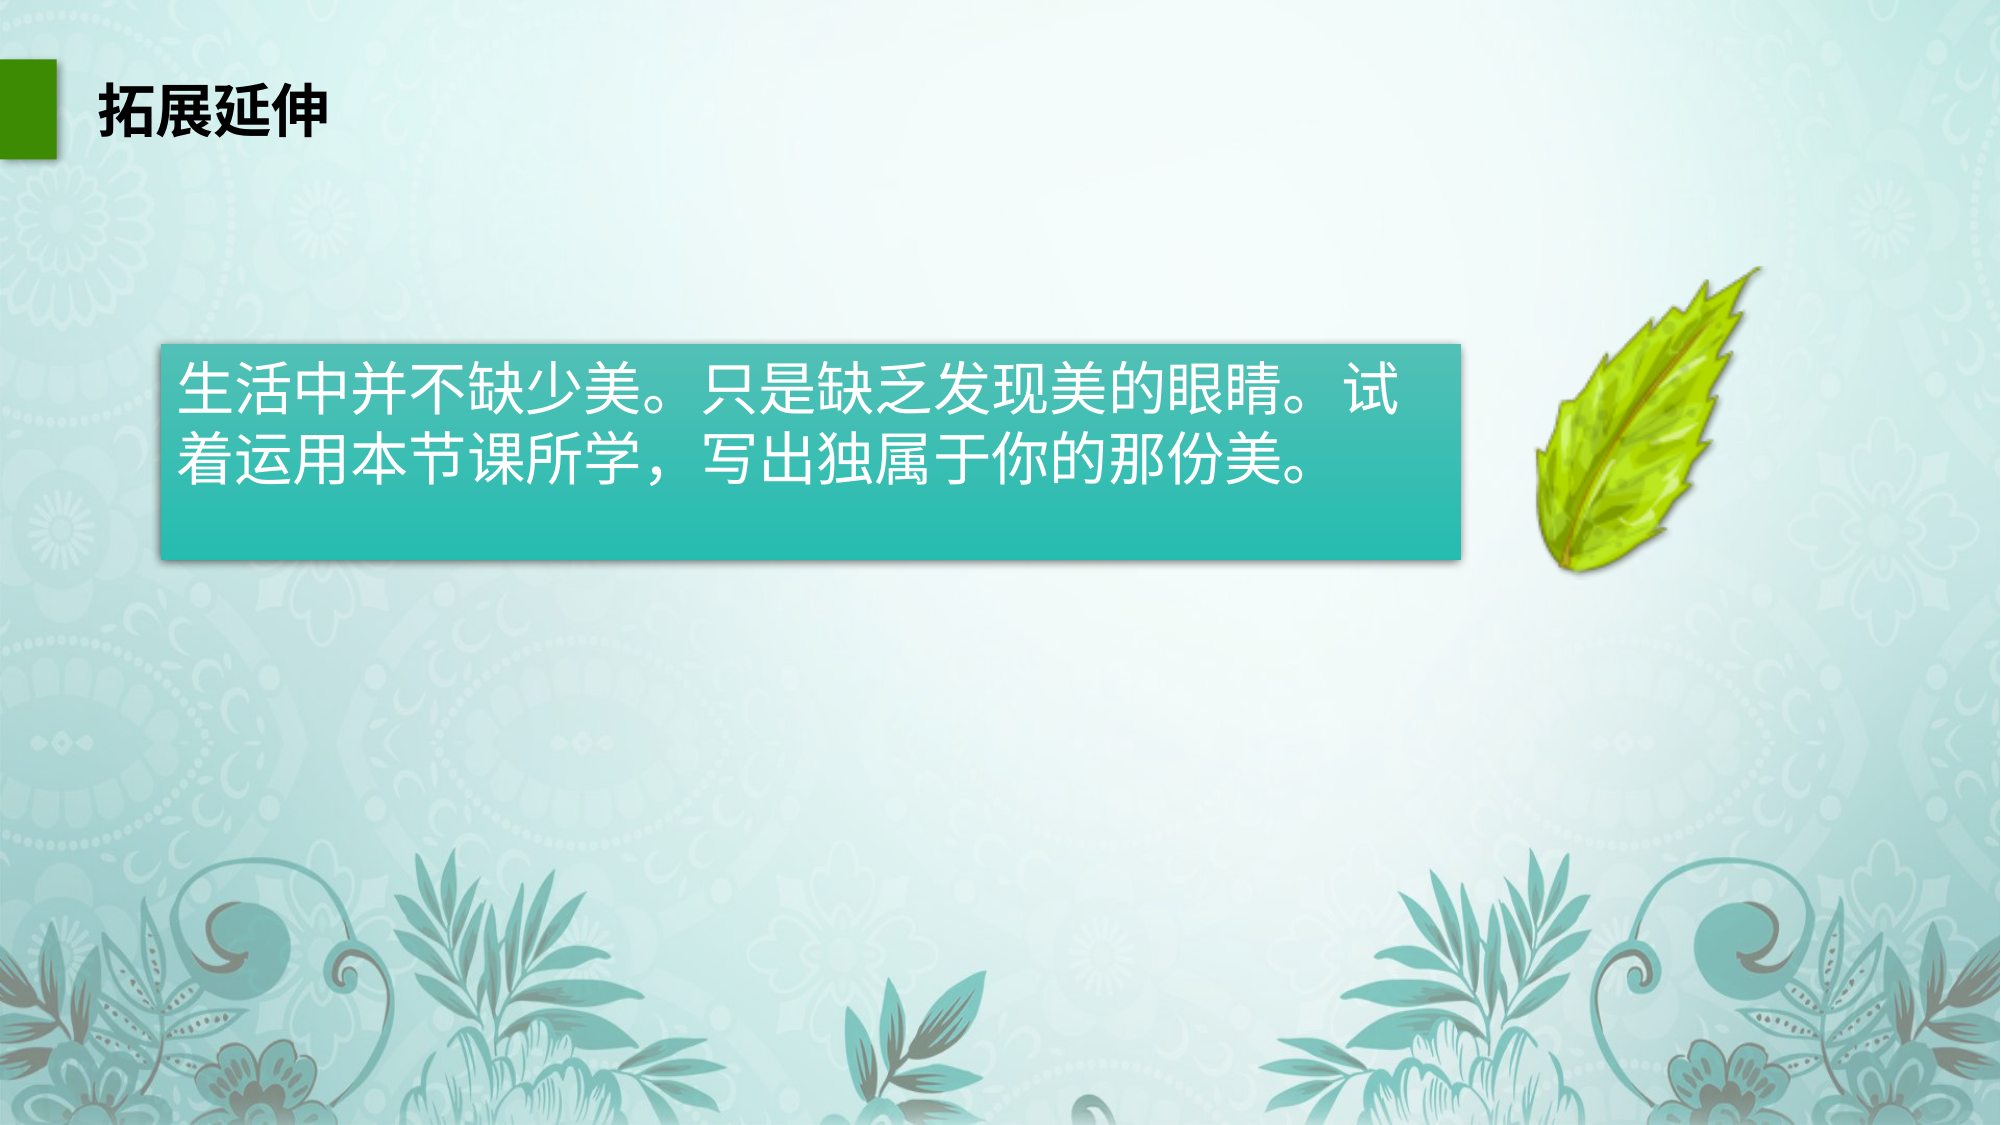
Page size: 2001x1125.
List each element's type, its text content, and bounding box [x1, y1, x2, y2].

picture [1476, 266, 1790, 580]
text_box [0, 58, 58, 160]
text_box 生活中并不缺少美。只是缺乏发现美的眼睛。试着运用本节课所学，写出独属于你的那份美。 [161, 344, 1461, 560]
text_box 拓展延伸 [82, 66, 392, 152]
